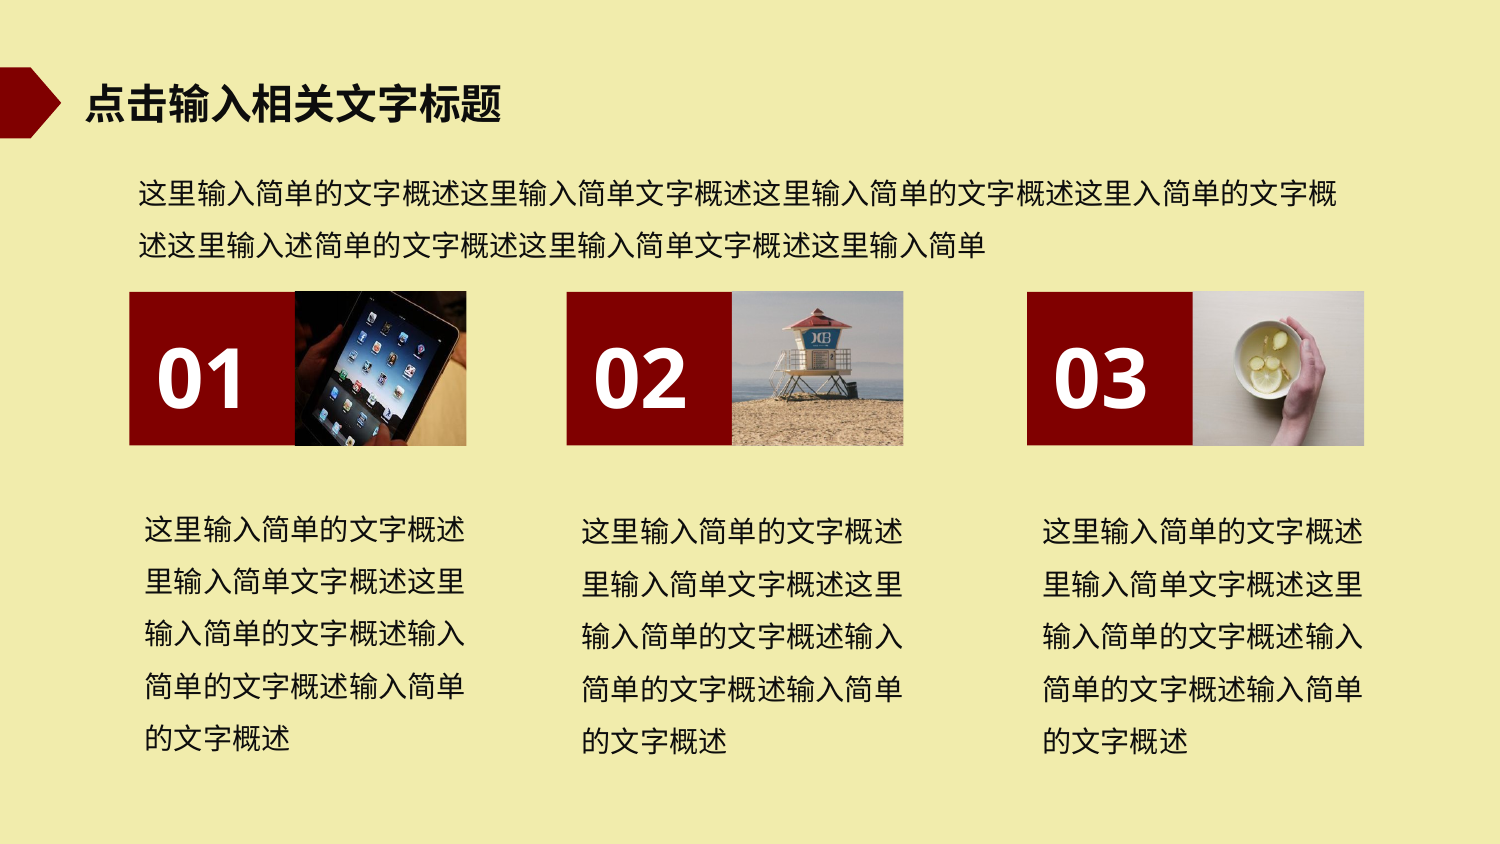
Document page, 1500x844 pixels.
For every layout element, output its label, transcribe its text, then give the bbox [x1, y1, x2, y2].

text_box [730, 290, 906, 447]
text_box 这里输入简单的文字概述里输入简单文字概述这里 输入简单的文字概述输入简单的文字概述输入简单的文字概述 [566, 488, 934, 766]
text_box [127, 290, 293, 447]
text_box [1025, 290, 1190, 447]
text_box [1190, 290, 1366, 447]
text_box 02 [578, 317, 726, 433]
text_box 03 [1039, 317, 1187, 433]
text_box [564, 290, 730, 447]
text_box 点击输入相关文字标题 [70, 70, 518, 135]
text_box 这里输入简单的文字概述里输入简单文字概述这里 输入简单的文字概述输入简单的文字概述输入简单的文字概述 [1027, 488, 1394, 766]
text_box 01 [141, 317, 289, 433]
text_box [293, 290, 468, 447]
text_box 这里输入简单的文字概述这里输入简单文字概述这里输入简单的文字概述这里入简单的文字概述这里输入述简单的文字概述这里输入简单文字概述这里输入简单 [123, 150, 1365, 270]
text_box [0, 65, 63, 141]
text_box 这里输入简单的文字概述里输入简单文字概述这里 输入简单的文字概述输入简单的文字概述输入简单的文字概述 [129, 485, 497, 763]
